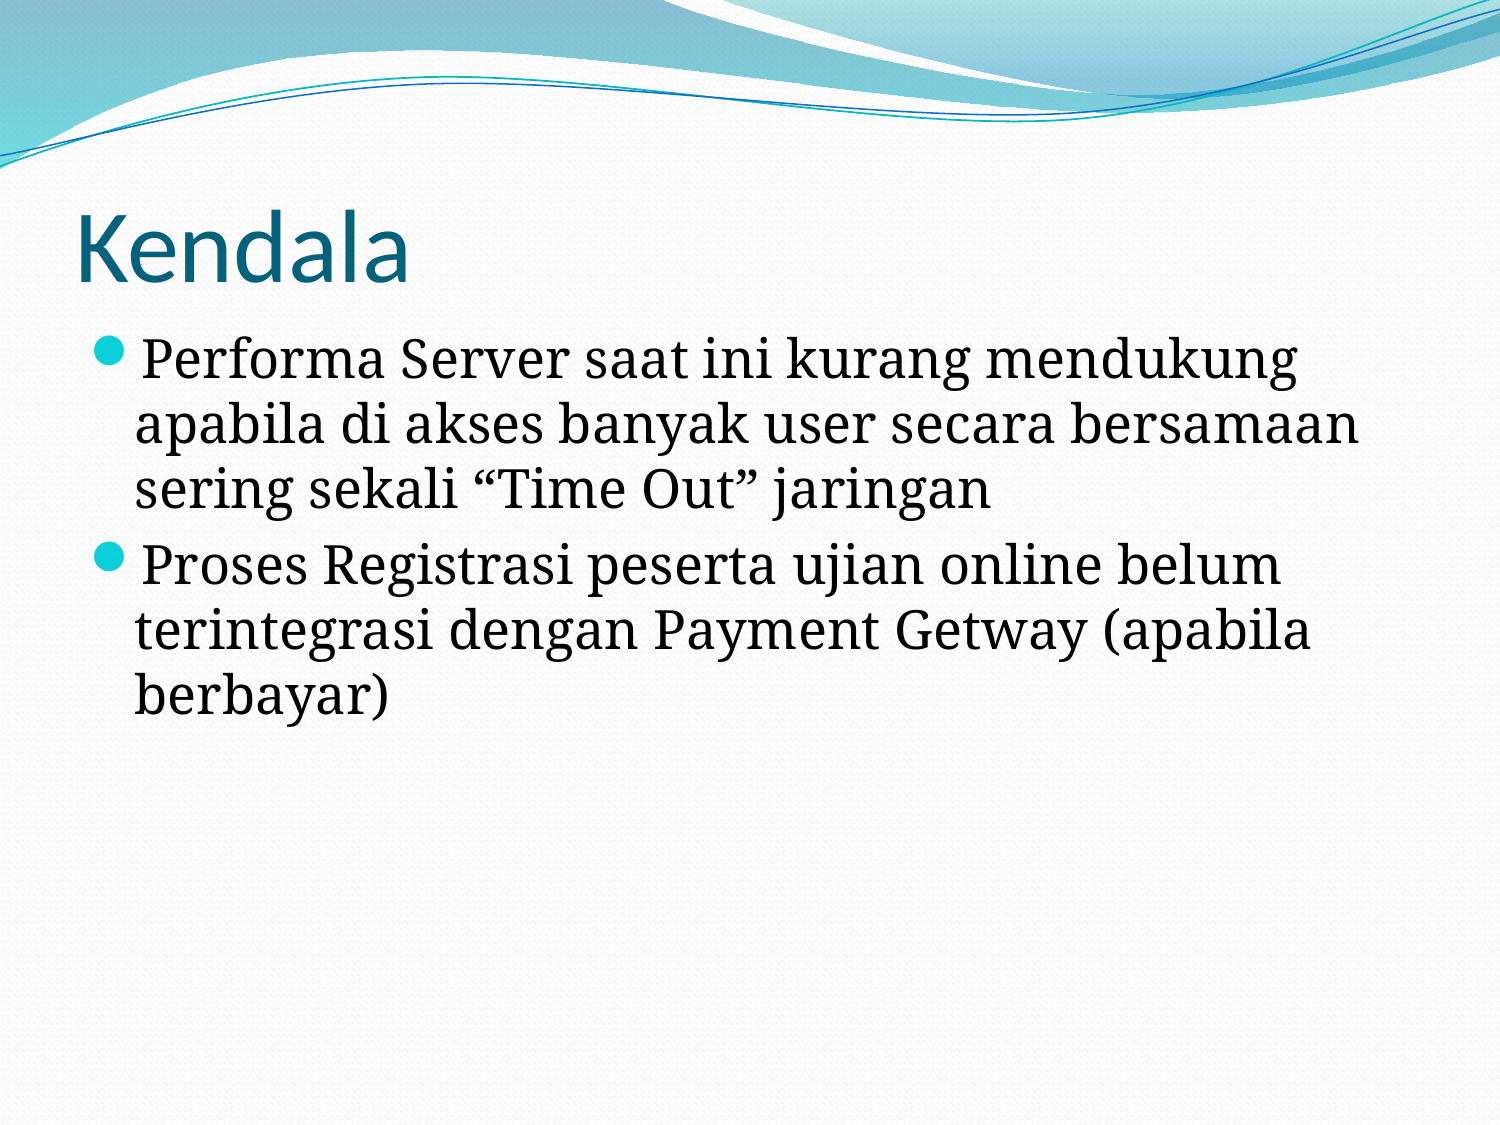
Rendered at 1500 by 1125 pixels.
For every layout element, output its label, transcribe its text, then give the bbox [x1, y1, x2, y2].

title Kendala [75, 115, 1425, 303]
list Performa Server saat ini kurang mendukung apabila di akses banyak user secara bersamaan sering sekali “Time Out” jaringan Proses Registrasi peserta ujian online belum terintegrasi dengan Payment Getway (apabila berbayar) [75, 317, 1425, 1038]
